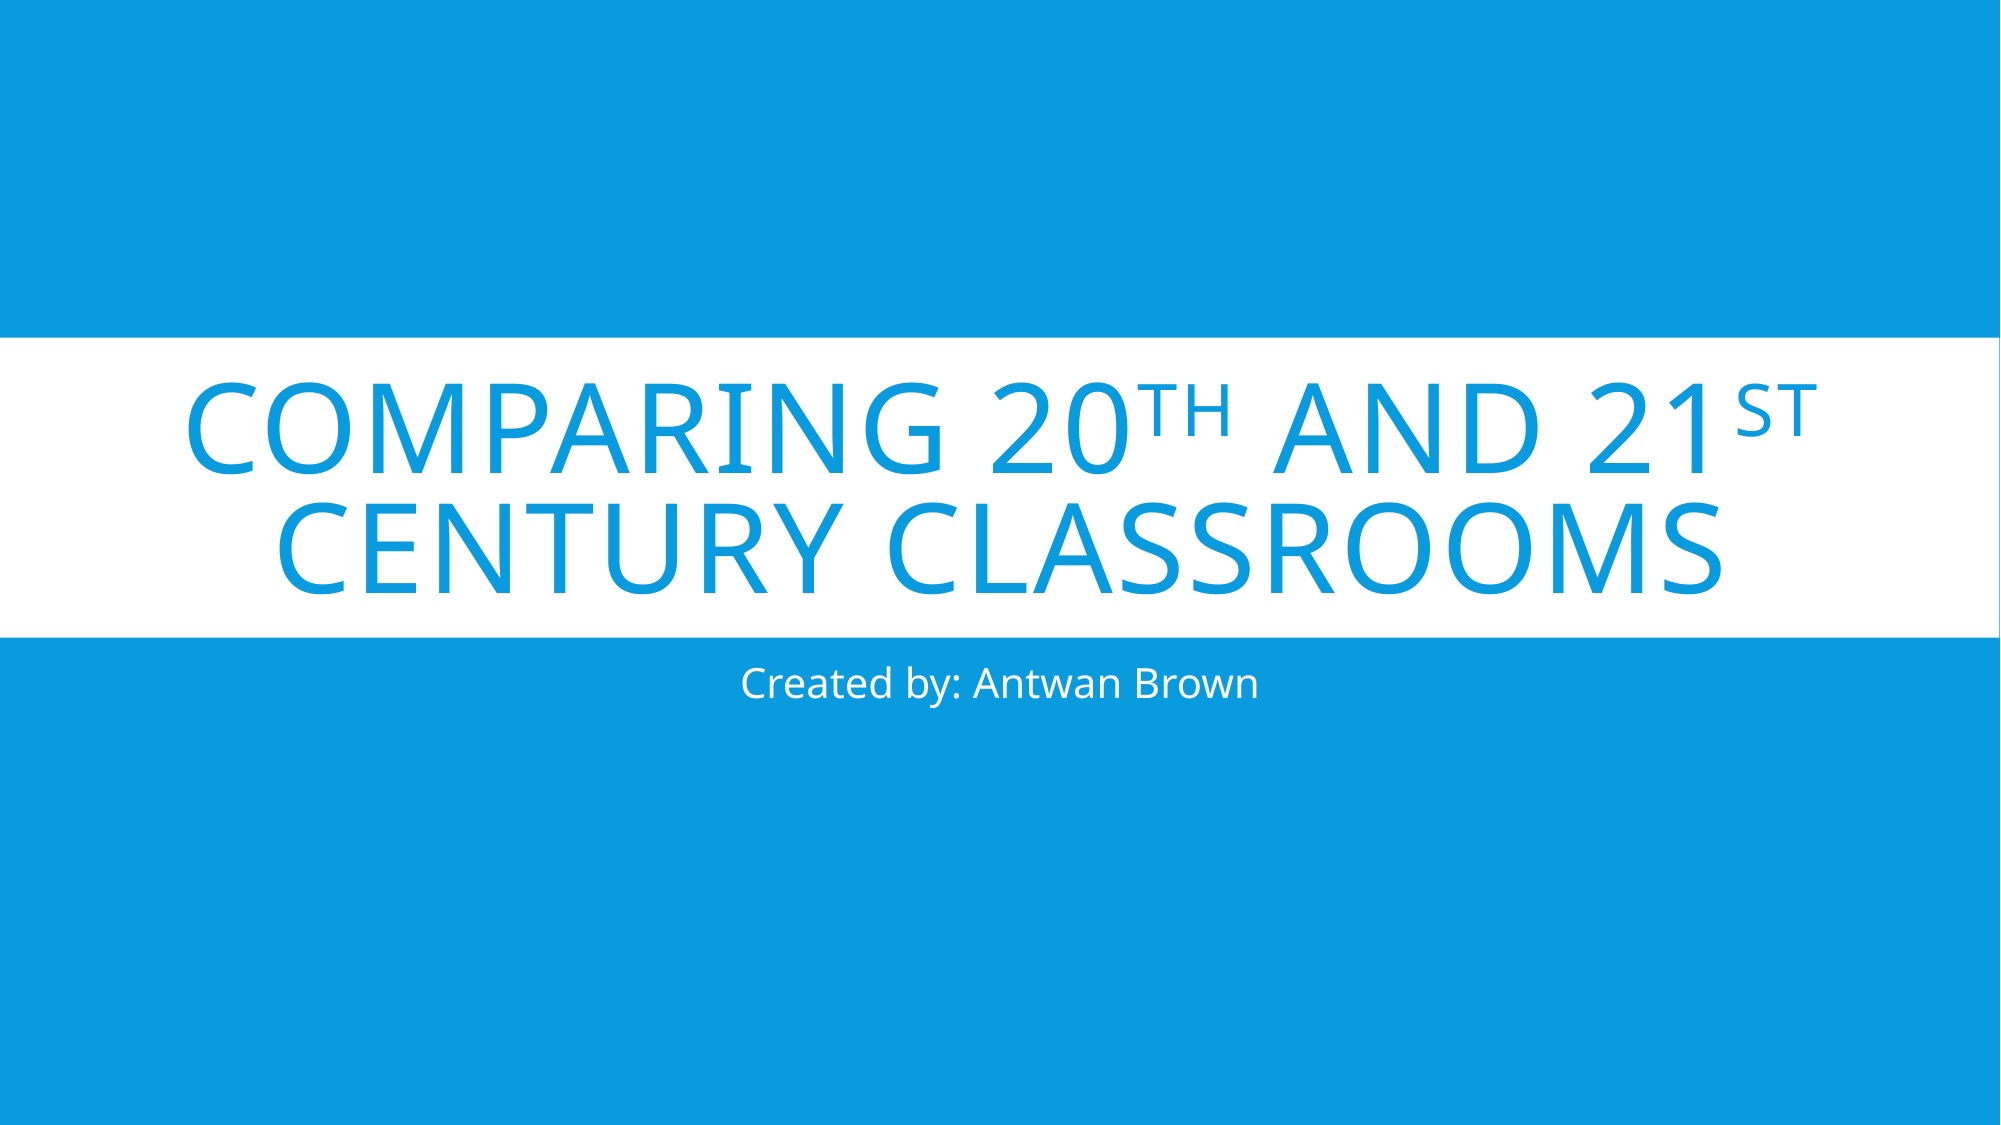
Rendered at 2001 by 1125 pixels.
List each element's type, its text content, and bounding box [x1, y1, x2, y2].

title Comparing 20th and 21st Century Classrooms [60, 355, 1942, 641]
subtitle Created by: Antwan Brown [249, 655, 1750, 871]
